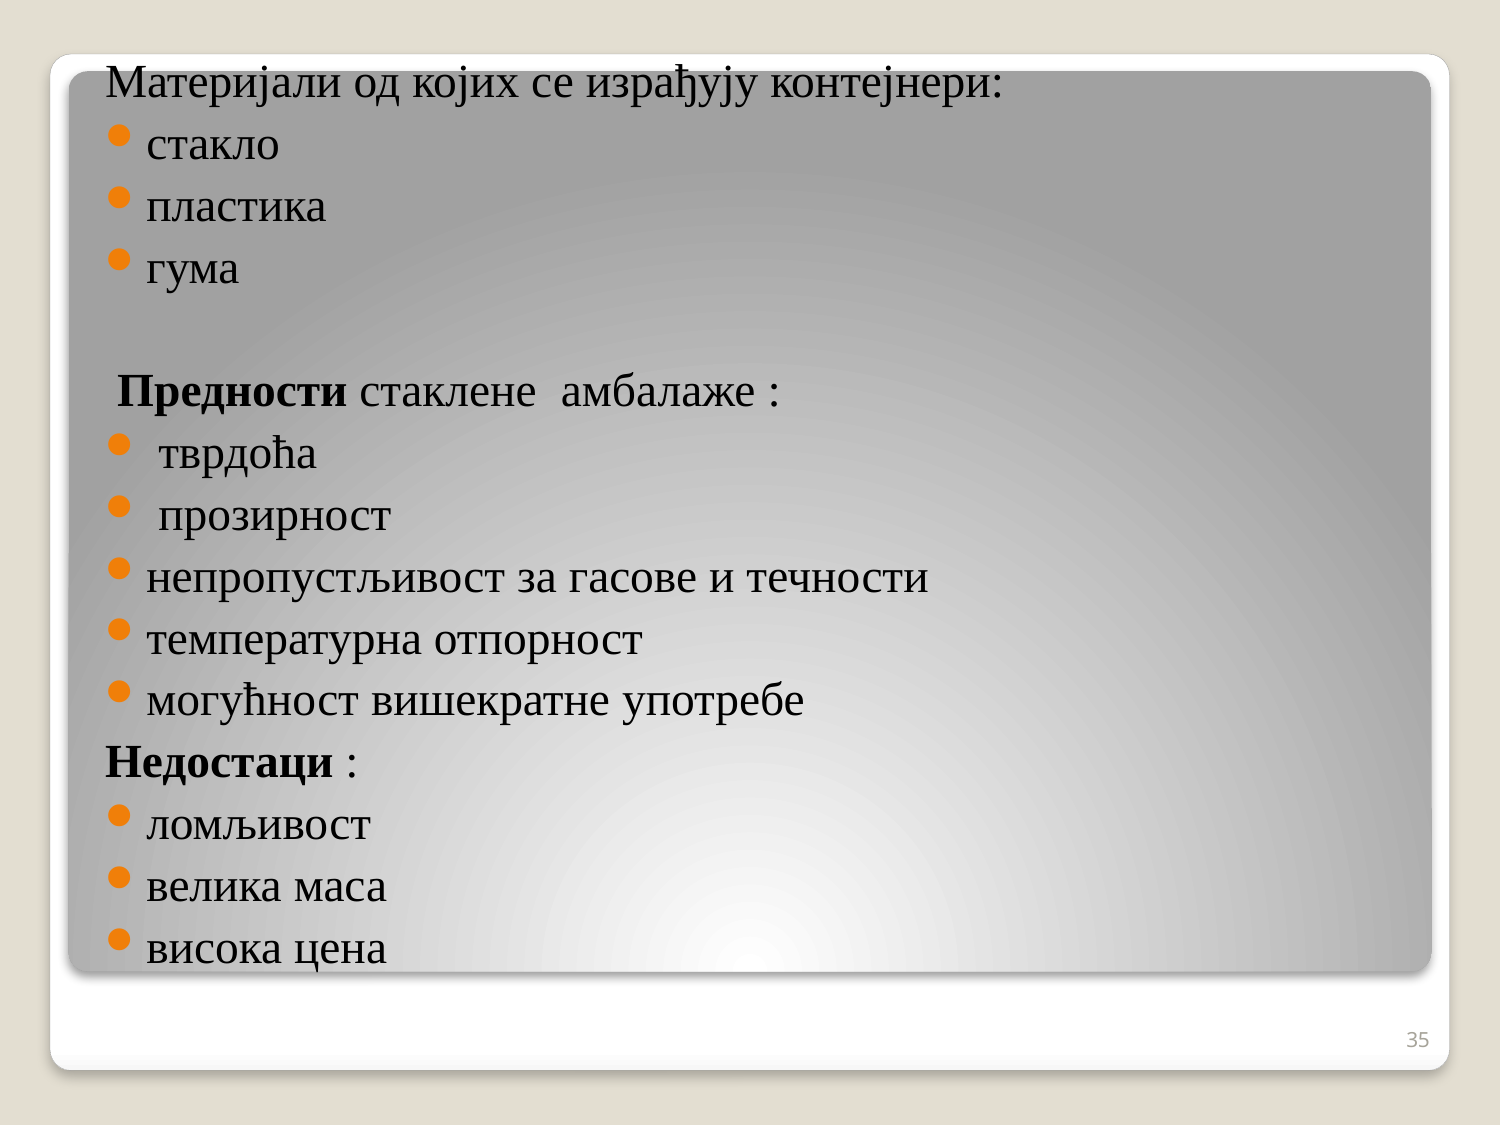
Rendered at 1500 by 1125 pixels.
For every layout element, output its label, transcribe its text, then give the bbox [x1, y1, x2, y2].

slide_number 35 [1369, 1002, 1445, 1063]
list Материјали од којих се израђују контејнери: стакло пластика гума Предности стаклене амбалаже : тврдоћа прозирност непропустљивост за гасове и течности температурна отпорност могућност вишекратне употребе Недостаци : ломљивост велика маса висока цена [75, 35, 1425, 986]
